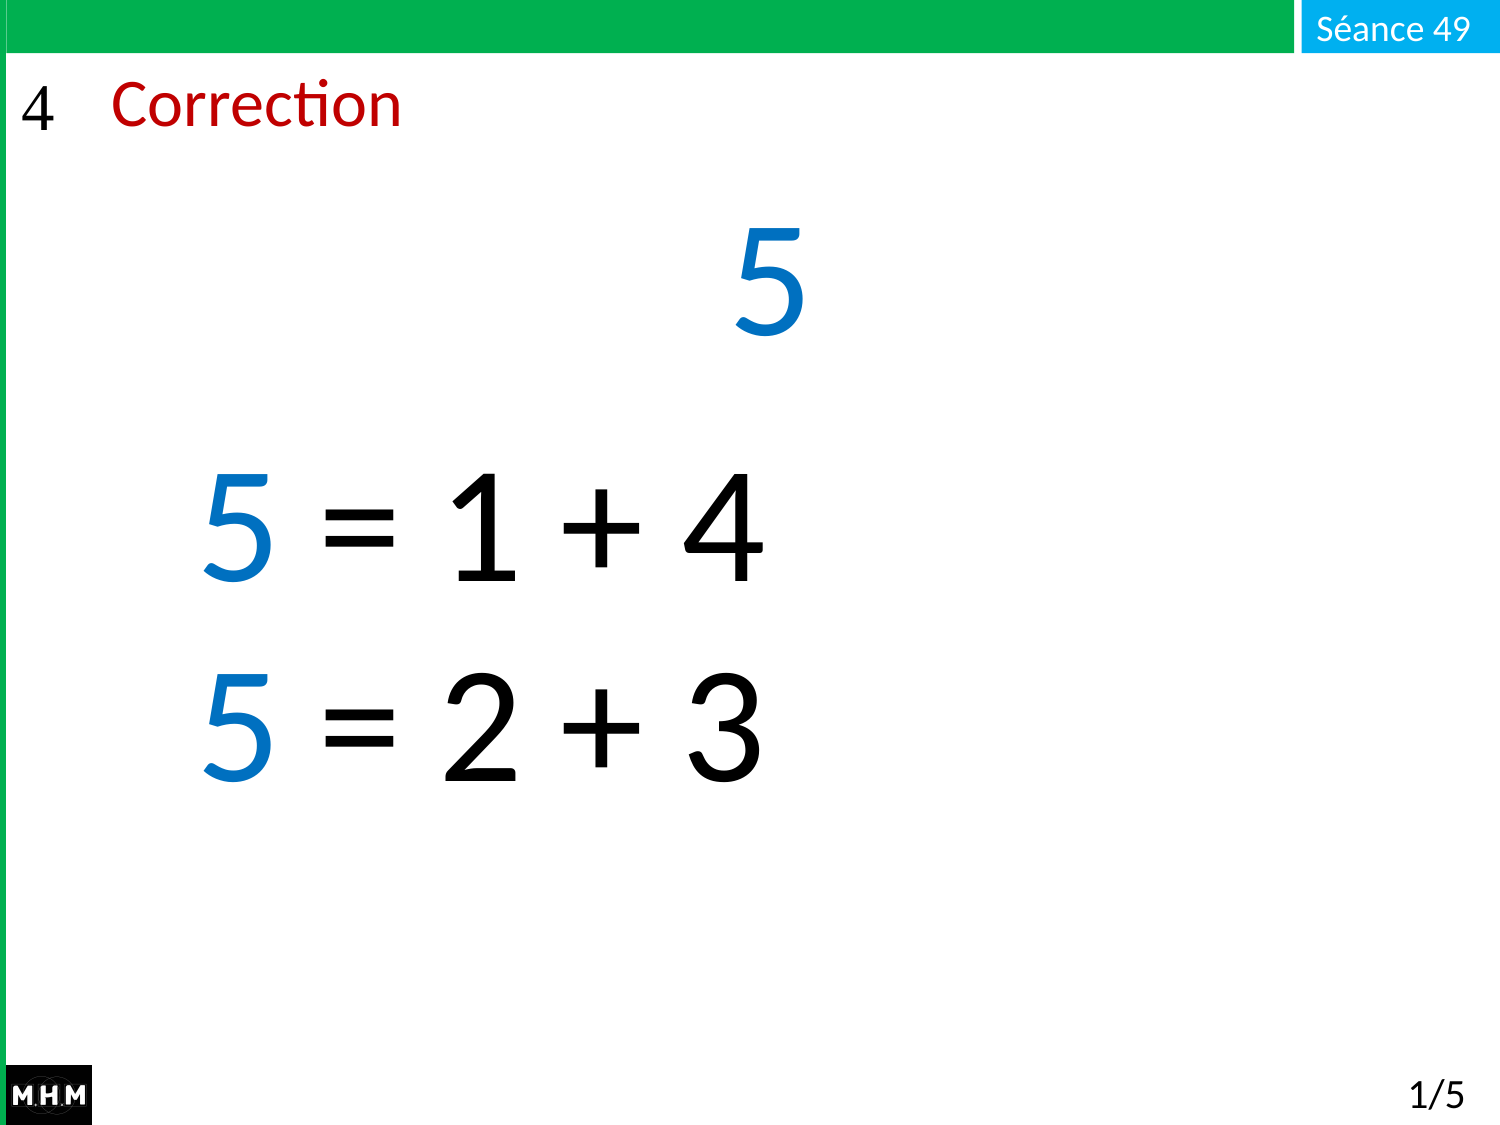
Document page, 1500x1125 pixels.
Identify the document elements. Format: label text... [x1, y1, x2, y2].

text_box 5 [713, 160, 832, 376]
text_box 5 = 2 + 3 [181, 607, 931, 822]
picture [6, 1065, 92, 1125]
title Correction [96, 60, 1391, 150]
list 1/5 [1373, 1064, 1500, 1125]
text_box 5 = 1 + 4 [181, 407, 931, 607]
